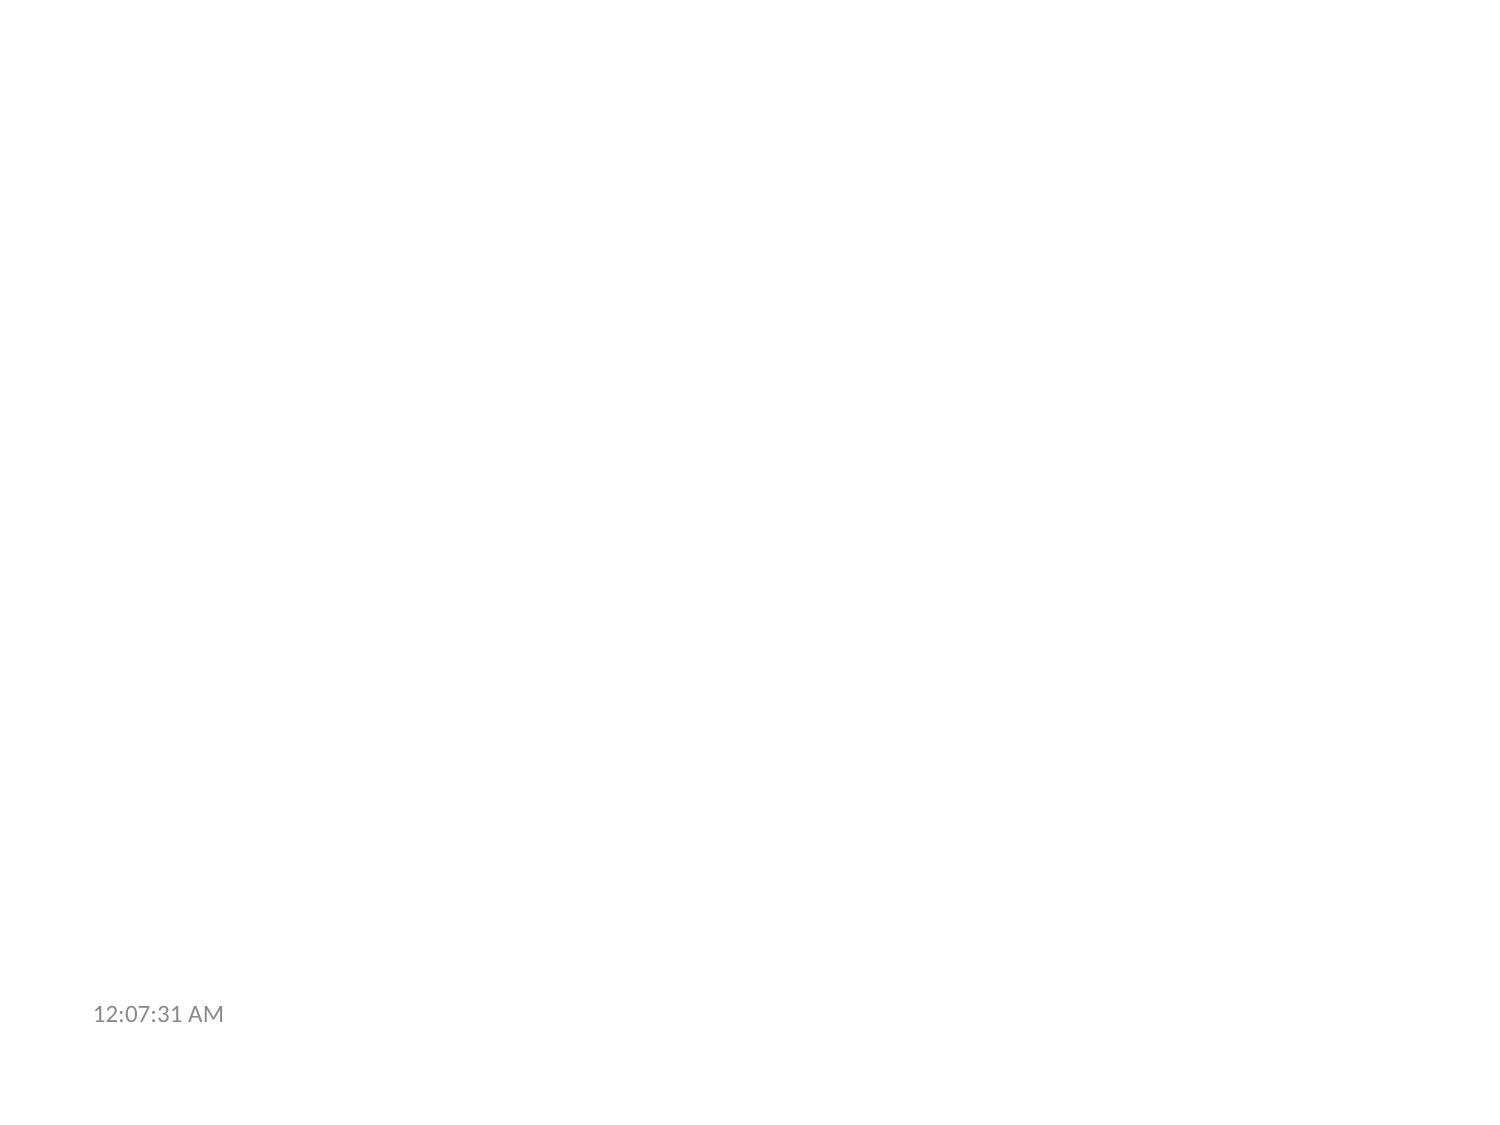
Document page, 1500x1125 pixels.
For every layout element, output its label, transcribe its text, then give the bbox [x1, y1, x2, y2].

text_box 3:35:09 PM [77, 982, 428, 1043]
